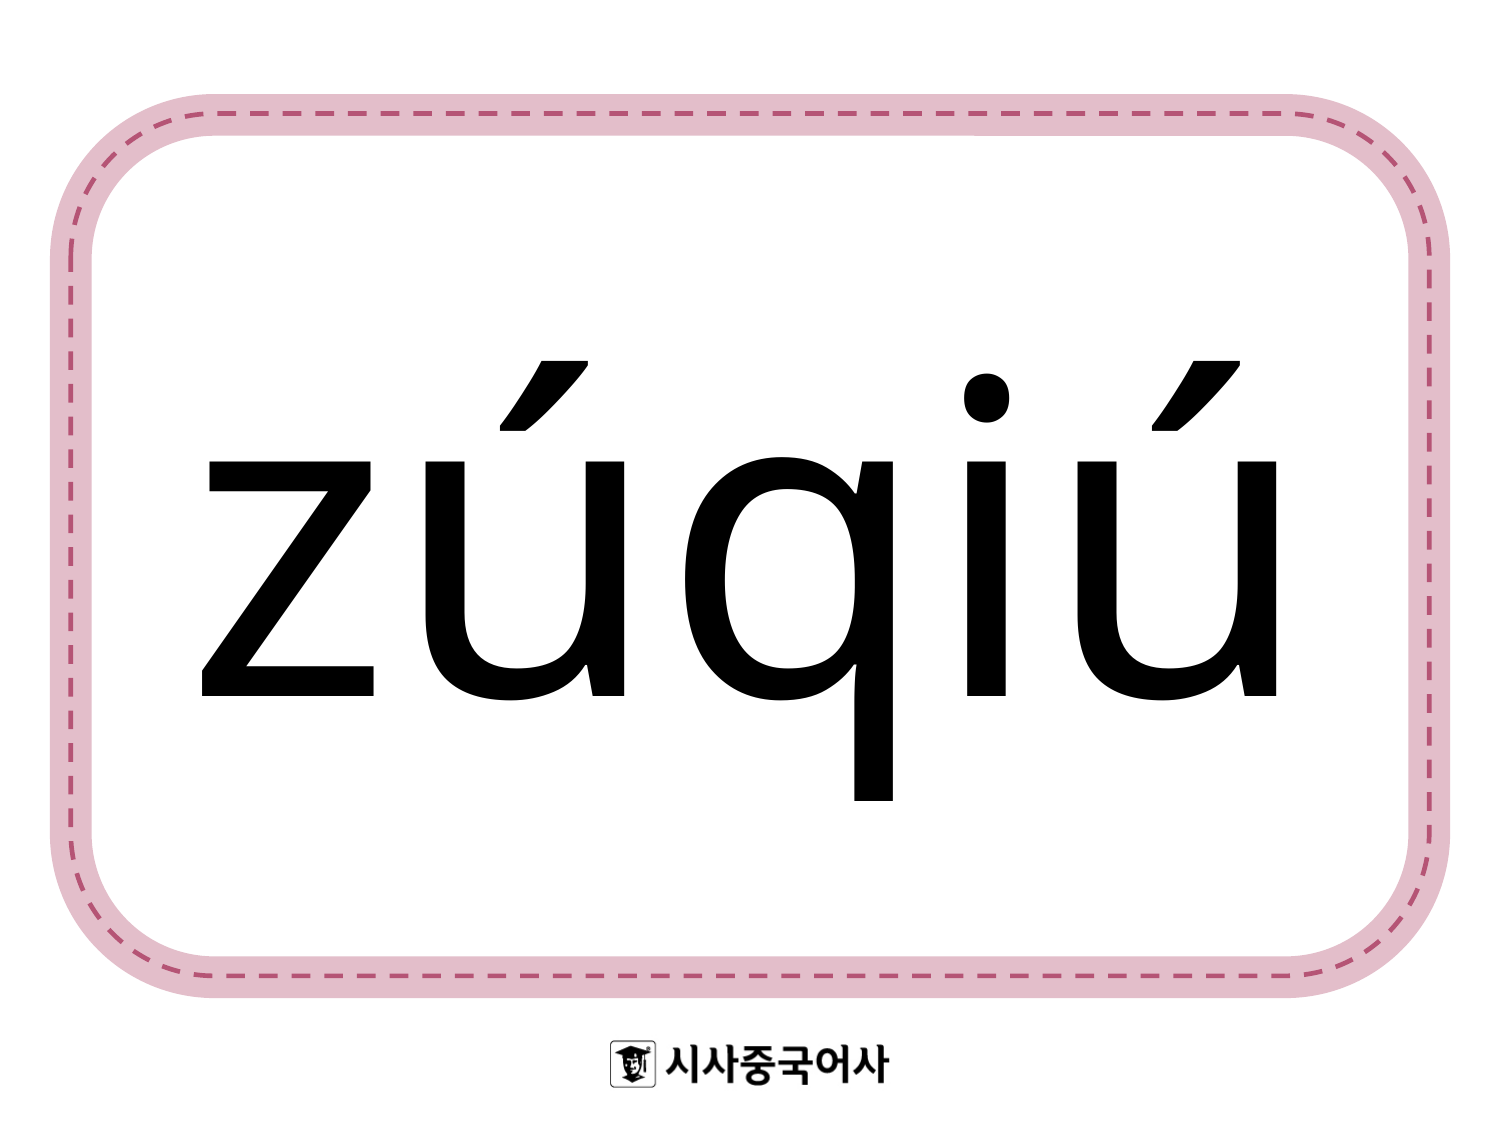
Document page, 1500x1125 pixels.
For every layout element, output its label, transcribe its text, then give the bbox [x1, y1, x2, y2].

text_box zúqiú [145, 189, 1354, 853]
picture [602, 1034, 898, 1094]
